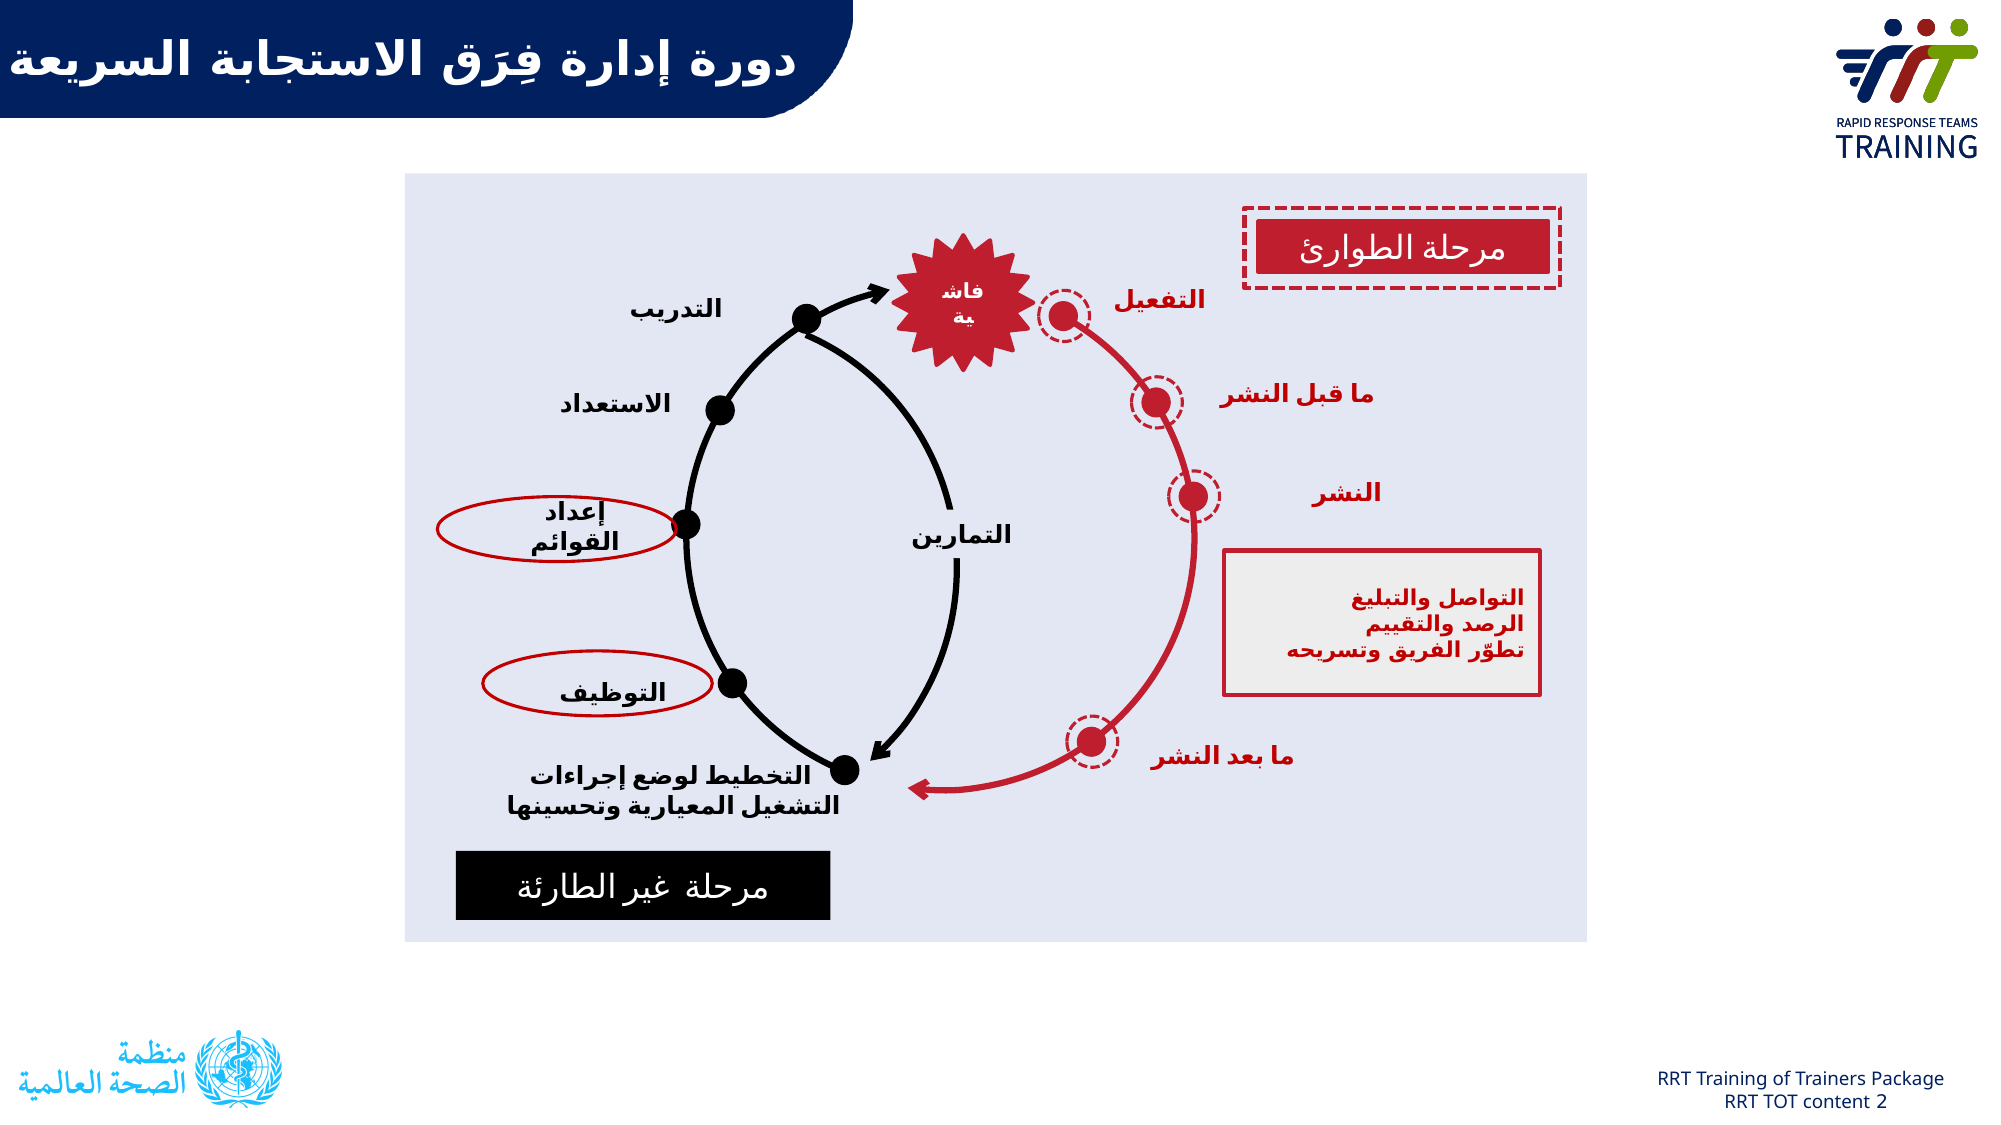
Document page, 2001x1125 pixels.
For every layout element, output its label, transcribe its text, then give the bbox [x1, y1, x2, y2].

picture [19, 1030, 282, 1108]
picture [1835, 19, 1978, 167]
picture [0, 0, 853, 118]
title دورة إدارة فِرَق الاستجابة السريعة [0, 9, 807, 111]
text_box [404, 173, 1588, 943]
